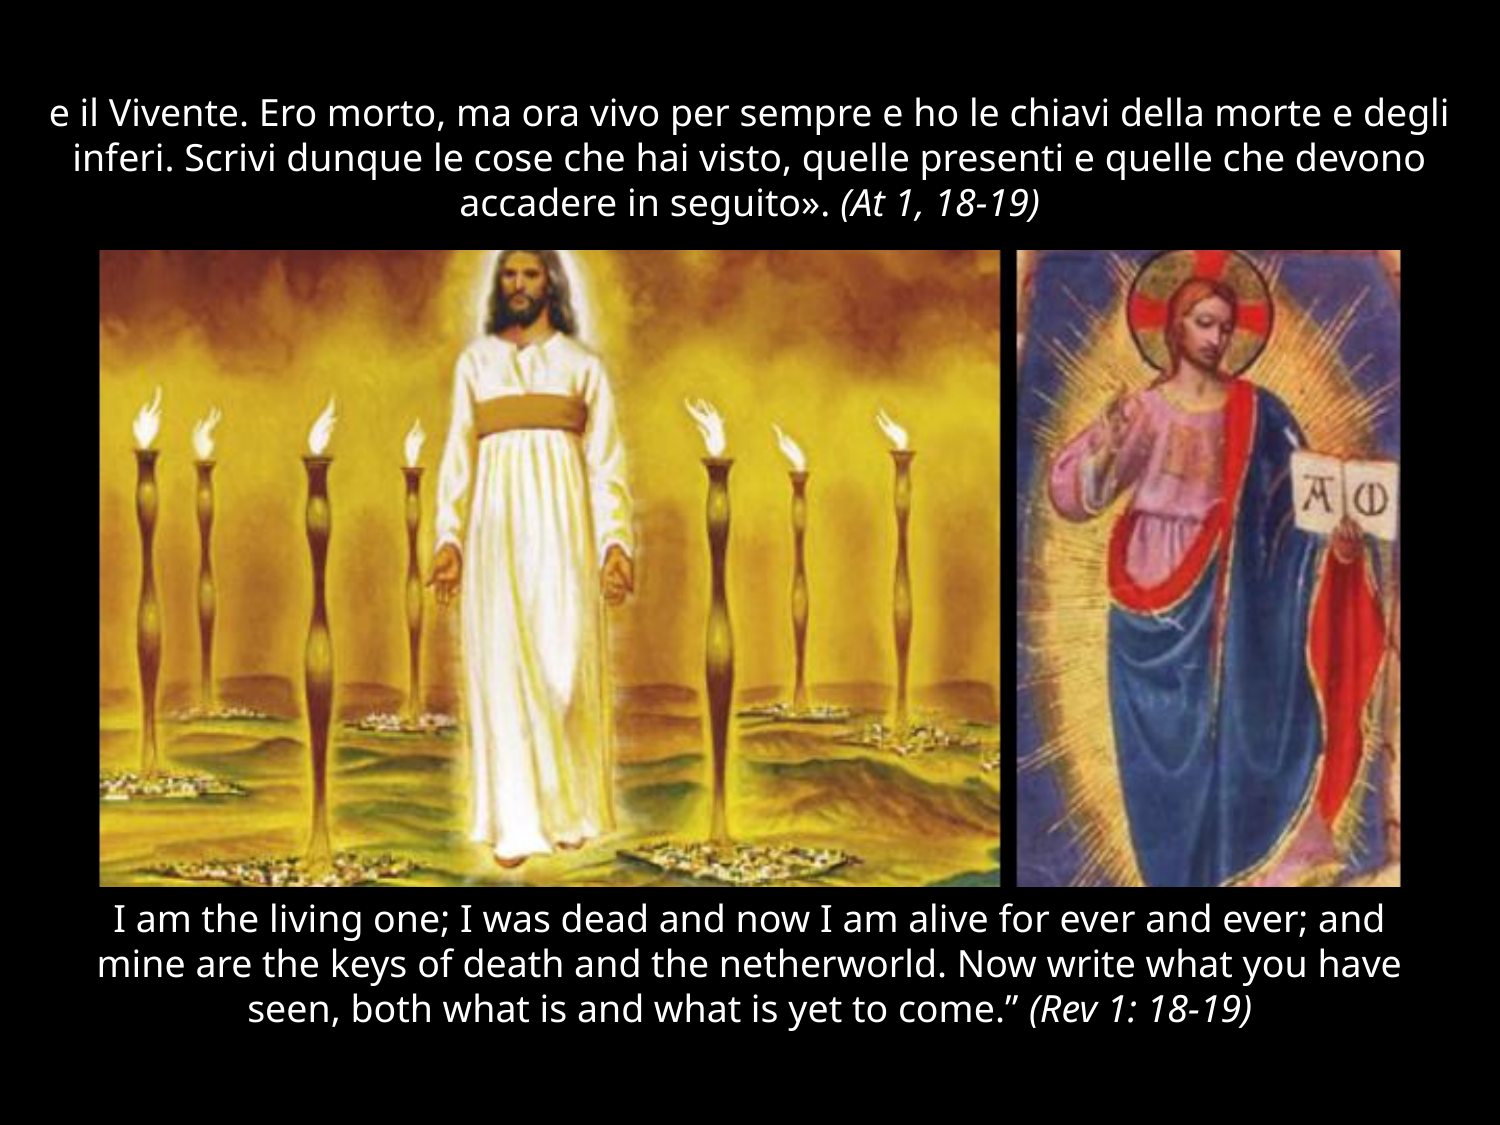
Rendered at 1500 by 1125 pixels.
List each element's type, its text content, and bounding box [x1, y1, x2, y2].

picture [0, 0, 1500, 1125]
title e il Vivente. Ero morto, ma ora vivo per sempre e ho le chiavi della morte e degli inferi. Scrivi dunque le cose che hai visto, quelle presenti e quelle che devono accadere in seguito». (At 1, 18-19) [24, 62, 1475, 250]
text_box I am the living one; I was dead and now I am alive for ever and ever; and mine are the keys of death and the netherworld. Now write what you have seen, both what is and what is yet to come.” (Rev 1: 18-19) [50, 887, 1450, 1038]
